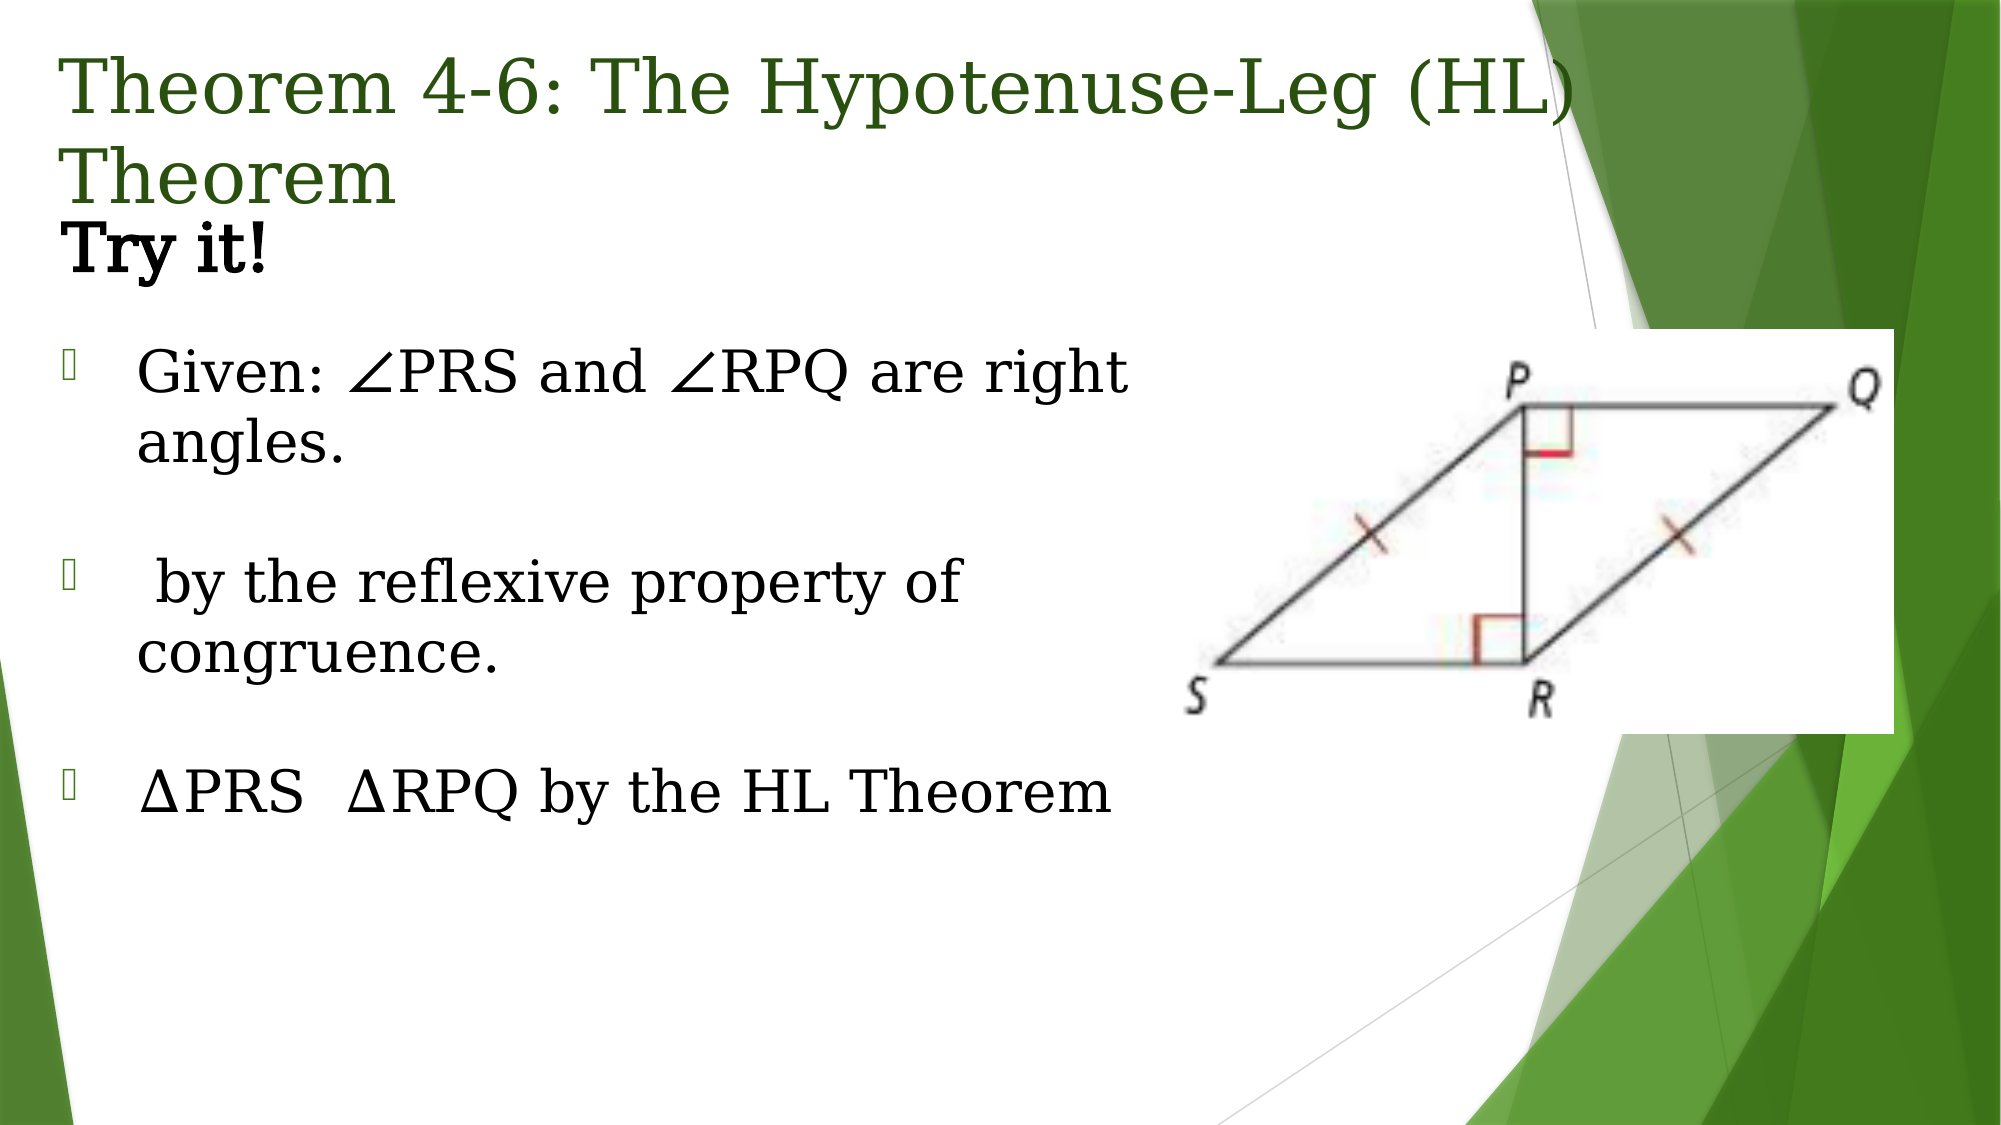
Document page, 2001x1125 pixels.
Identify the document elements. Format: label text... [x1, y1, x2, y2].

picture [1152, 328, 1895, 734]
title Theorem 4-6: The Hypotenuse-Leg (HL) Theorem [43, 30, 1687, 230]
